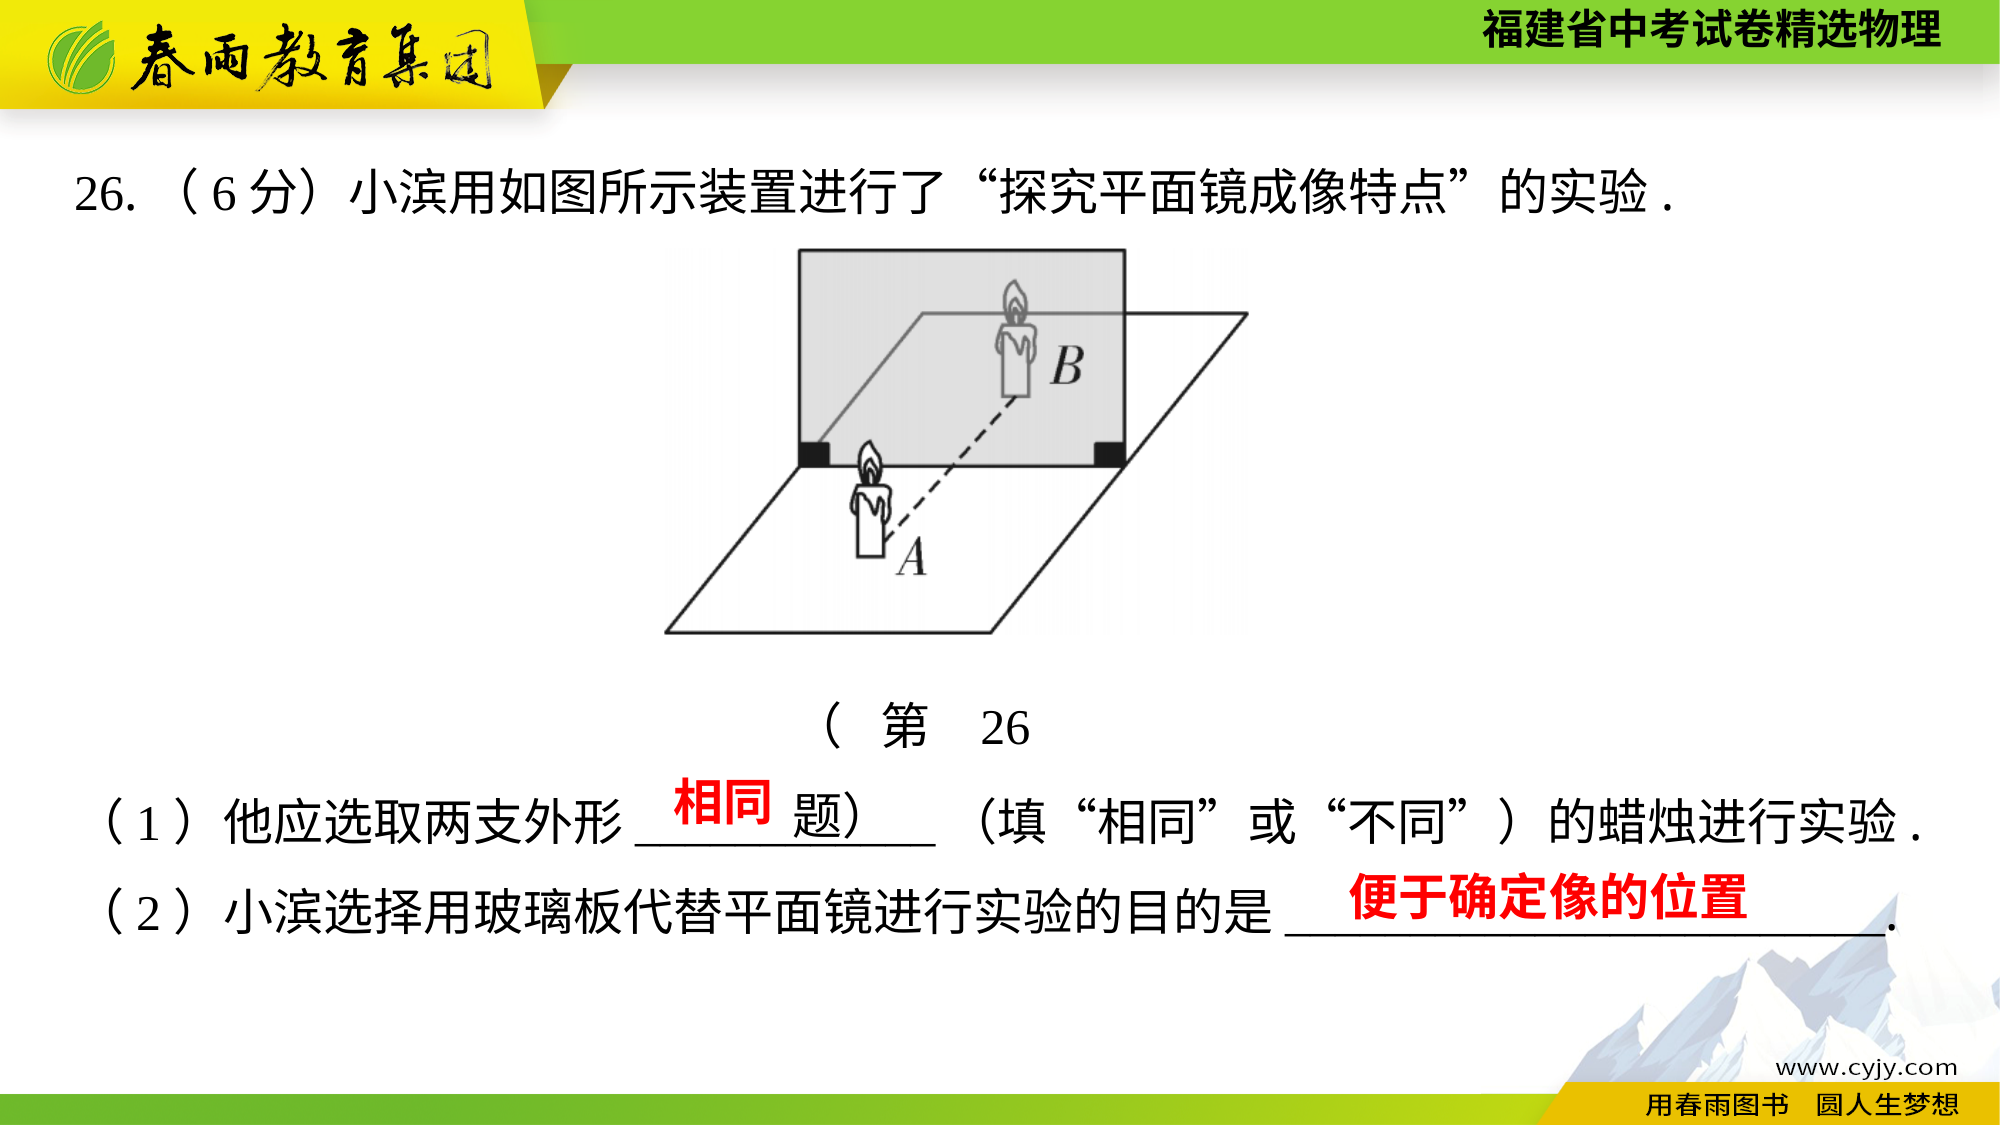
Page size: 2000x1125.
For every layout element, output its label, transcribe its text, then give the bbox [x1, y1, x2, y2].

text_box 相同 [658, 763, 788, 839]
text_box 便于确定像的位置 [1334, 857, 1814, 933]
list 26.（6分）小滨用如图所示装置进行了“探究平面镜成像特点”的实验. （1）他应选取两支外形____________（填“相同”或“不同”）的蜡烛进行实验. （2）小滨选择用玻璃板代替平面镜进行实验的目的是________________________. [59, 122, 1944, 956]
picture [0, 0, 2000, 1125]
text_box （第26题） [777, 657, 1058, 762]
